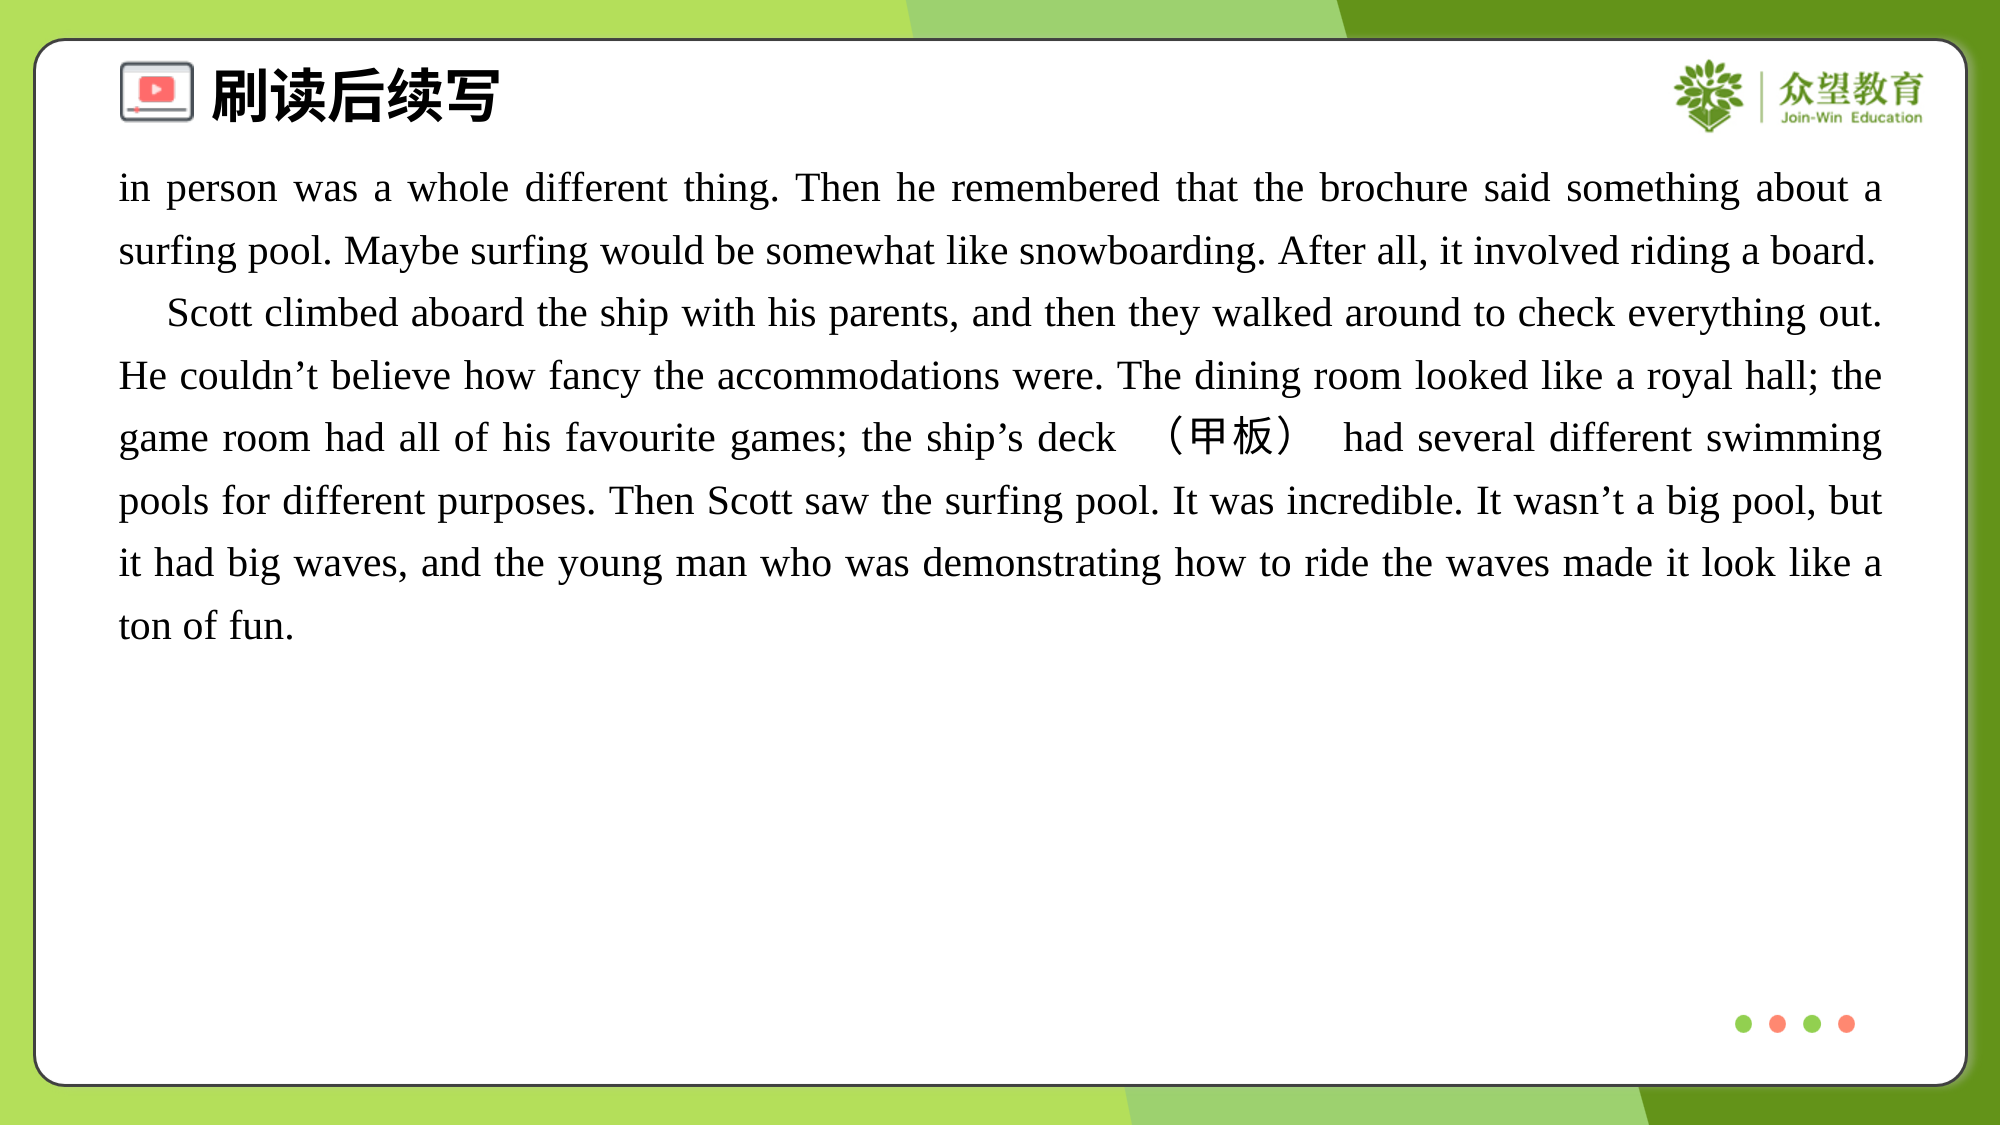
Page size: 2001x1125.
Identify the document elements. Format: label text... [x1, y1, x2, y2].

text_box in person was a whole different thing. Then he remembered that the brochure said something about a surfing pool. Maybe surfing would be somewhat like snowboarding. After all, it involved riding a board. Scott climbed aboard the ship with his parents, and then they walked around to check everything out. He couldn’t believe how fancy the accommodations were. The dining room looked like a royal hall; the game room had all of his favourite games; the ship’s deck （甲板） had several different swimming pools for different purposes. Then Scott saw the surfing pool. It was incredible. It wasn’t a big pool, but it had big waves, and the young man who was demonstrating how to ride the waves made it look like a ton of fun. [118, 147, 1883, 961]
picture [0, 0, 2000, 1125]
